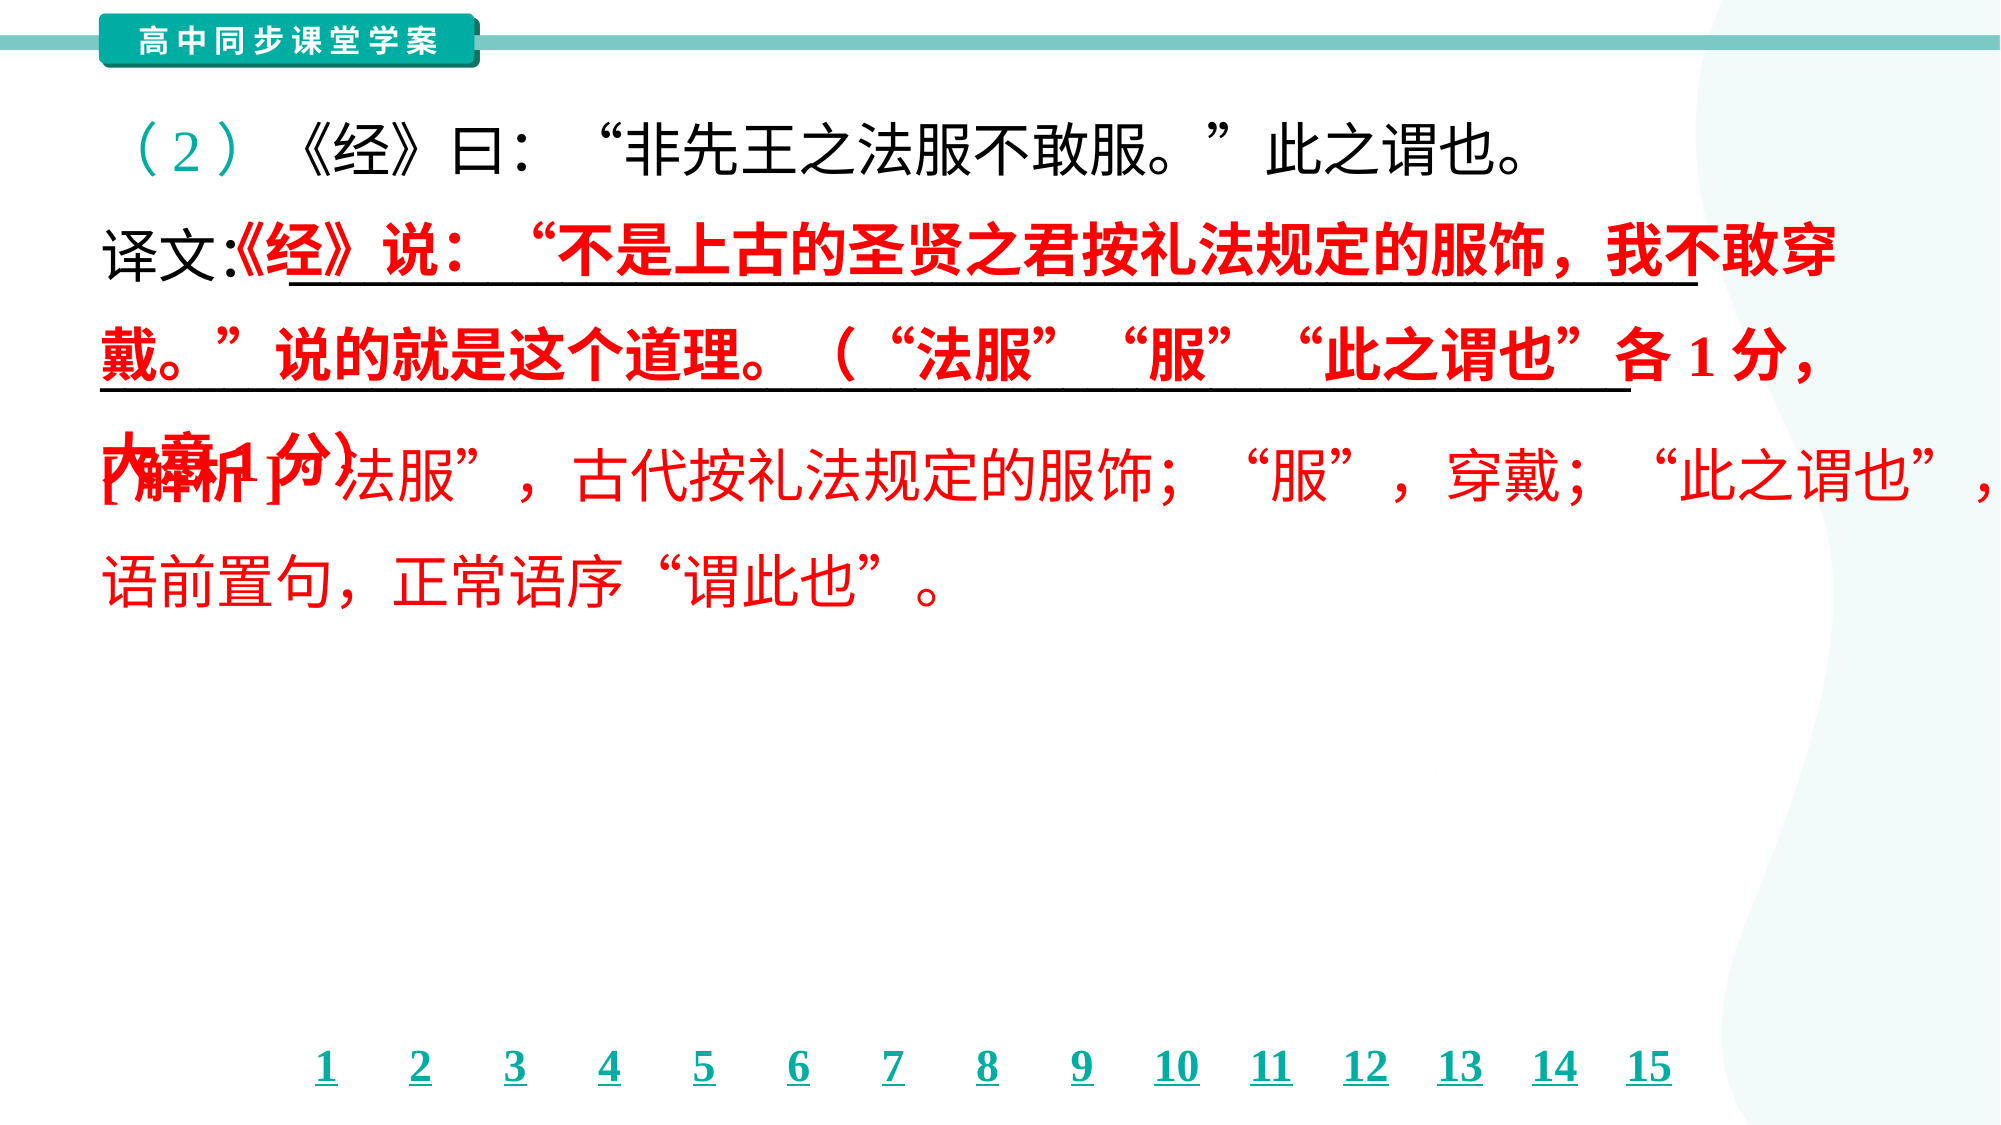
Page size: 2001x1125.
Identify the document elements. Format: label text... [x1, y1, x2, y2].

text_box （2）《经》曰：“非先王之法服不敢服。”此之谓也。 译文：_________________________________________________________ ______________________________________________________________ [100, 76, 1899, 177]
text_box [解析] “法服”，古代按礼法规定的服饰；“服”，穿戴；“此之谓也”，宾 语前置句，正常语序“谓此也”。 [100, 402, 1899, 616]
text_box 《经》说：“不是上古的圣贤之君按礼法规定的服饰，我不敢穿戴。”说的就是这个道理。（“法服”“服”“此之谓也”各1分，大意1分） [100, 177, 1899, 388]
text_box （2）《经》曰：“非先王之法服不敢服。”此之谓也。 译文：_________________________________________________________ ______________________________________________________________ [100, 388, 1899, 396]
picture [0, 0, 2000, 1125]
